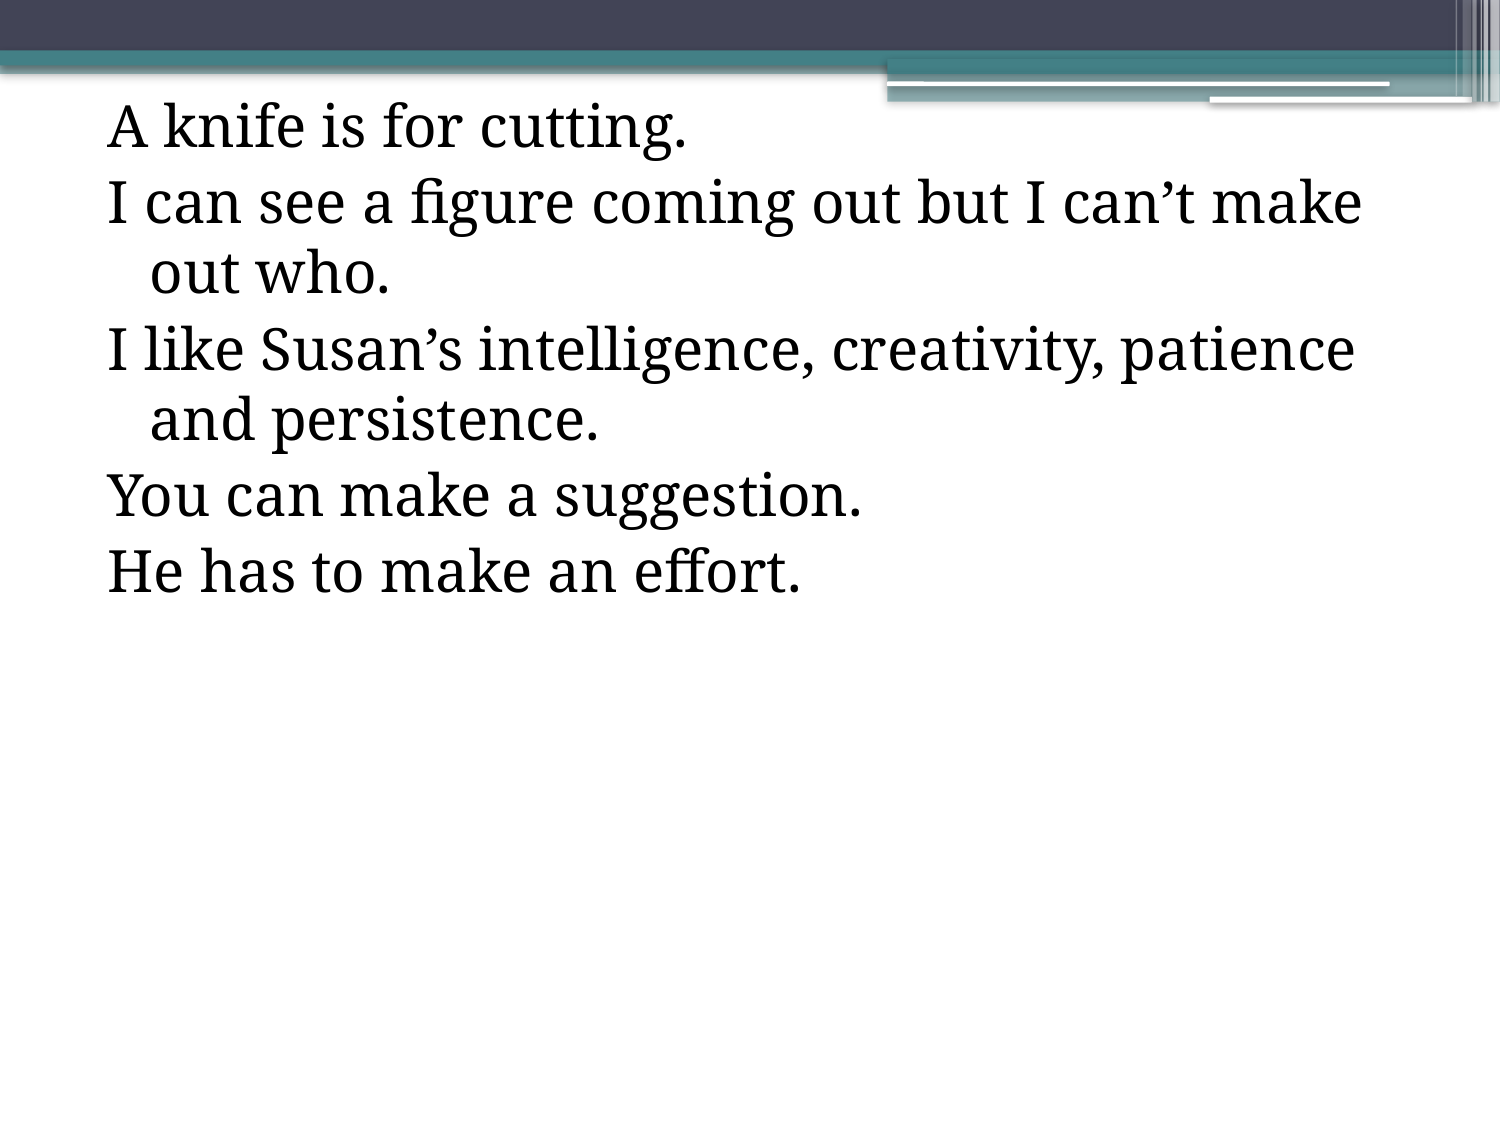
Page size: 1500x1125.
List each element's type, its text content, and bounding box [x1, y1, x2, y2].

list A knife is for cutting. I can see a figure coming out but I can’t make out who. I like Susan’s intelligence, creativity, patience and persistence. You can make a suggestion. He has to make an effort. [75, 82, 1425, 1005]
